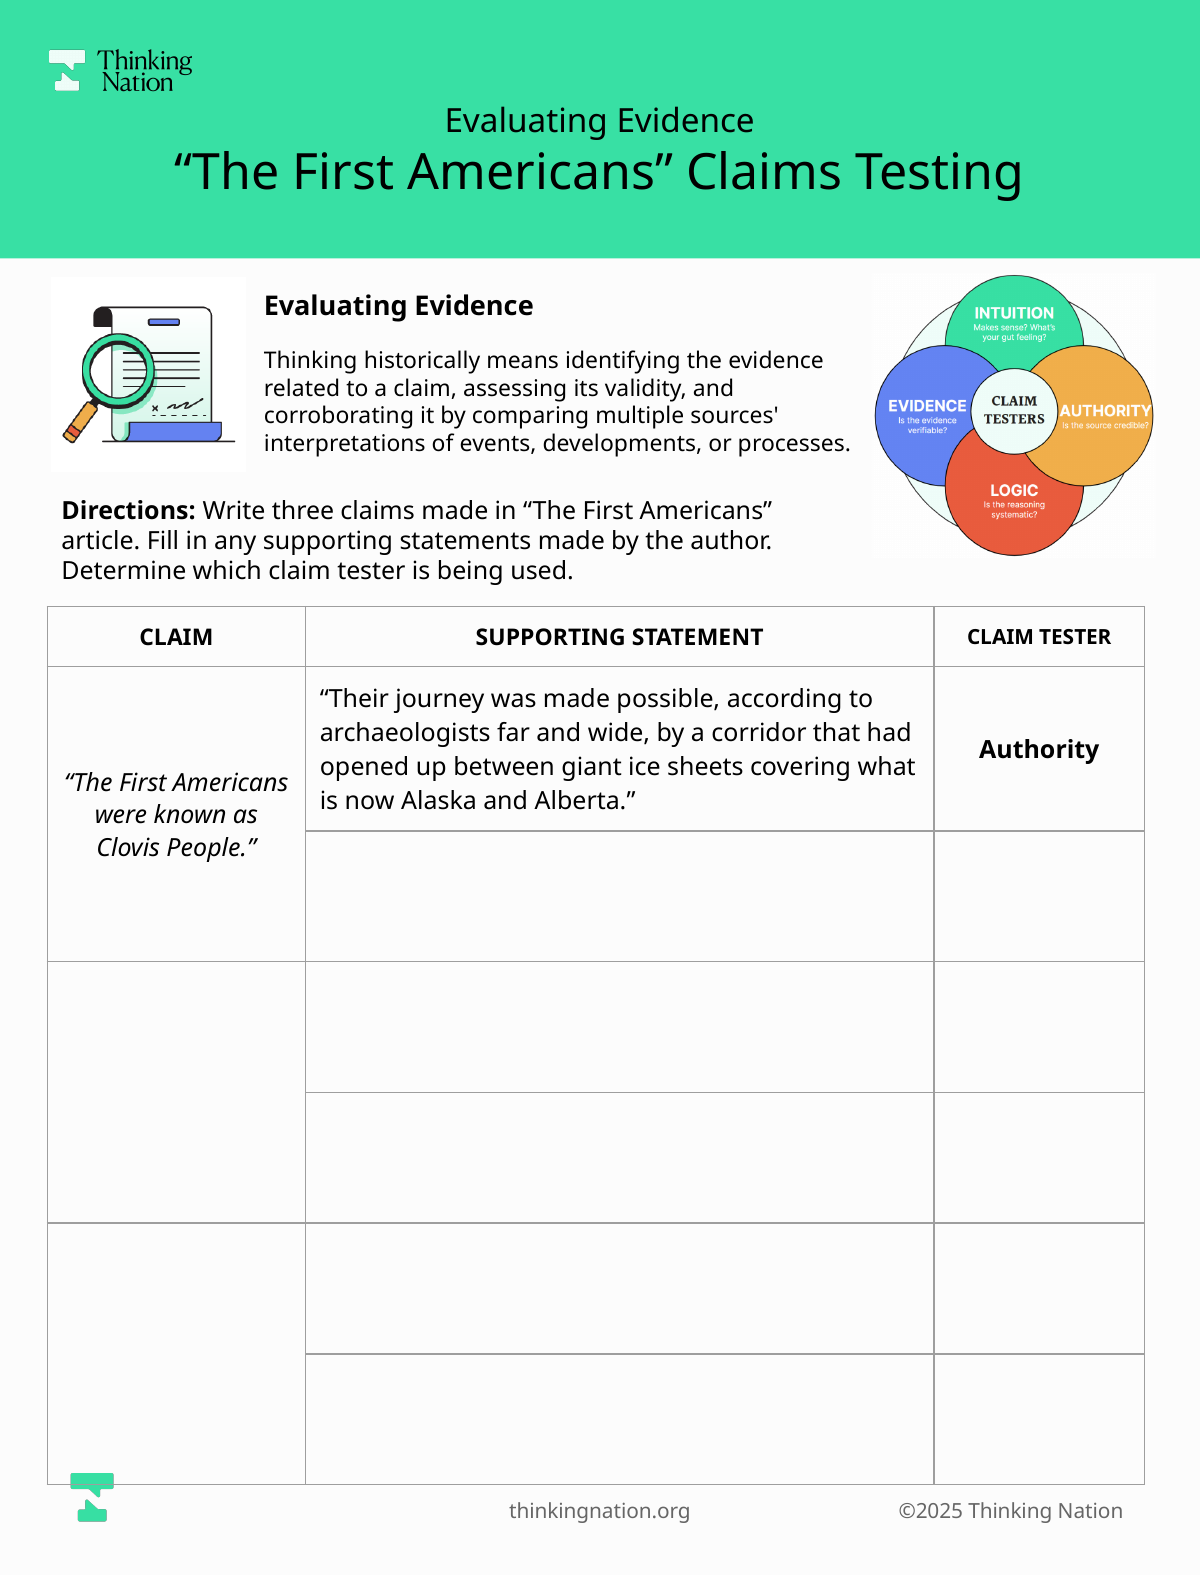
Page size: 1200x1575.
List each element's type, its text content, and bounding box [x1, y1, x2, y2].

text_box ©2025 Thinking Nation [854, 1485, 1139, 1532]
picture [51, 277, 246, 472]
table_cell “Their journey was made possible, according to archaeologists far and wide, by a corridor that had opened up between giant ice sheets covering what is now Alaska and Alberta.” [306, 667, 933, 830]
table_cell [306, 1093, 933, 1222]
table_cell [48, 1224, 305, 1484]
table_cell “The First Americans were known as Clovis People.” [48, 667, 305, 961]
picture [33, 35, 197, 104]
table_cell [48, 962, 305, 1222]
table_header CLAIM TESTER [935, 607, 1144, 666]
table_cell [306, 962, 933, 1092]
table_cell Authority [935, 667, 1144, 830]
text_box Directions: Write three claims made in “The First Americans” article. Fill in any supporting statements made by the author. Determine which claim tester is being used. [47, 480, 810, 599]
table_header CLAIM [48, 607, 305, 666]
text_box Evaluating Evidence Thinking historically means identifying the evidence related to a claim, assessing its validity, and corroborating it by comparing multiple sources' interpretations of events, developments, or processes. [245, 269, 885, 480]
table_cell [935, 1224, 1144, 1353]
text_box Evaluating Evidence “The First Americans” Claims Testing [0, 0, 1200, 259]
table_header SUPPORTING STATEMENT [306, 607, 933, 666]
table_cell [306, 1224, 933, 1353]
picture [871, 273, 1156, 558]
table_cell [306, 832, 933, 961]
text_box thinkingnation.org [457, 1485, 742, 1532]
table_cell [935, 1093, 1144, 1222]
table_cell [306, 1355, 933, 1484]
table_cell [935, 832, 1144, 961]
picture [58, 1463, 126, 1531]
table_cell [935, 1355, 1144, 1484]
table_cell [935, 962, 1144, 1092]
